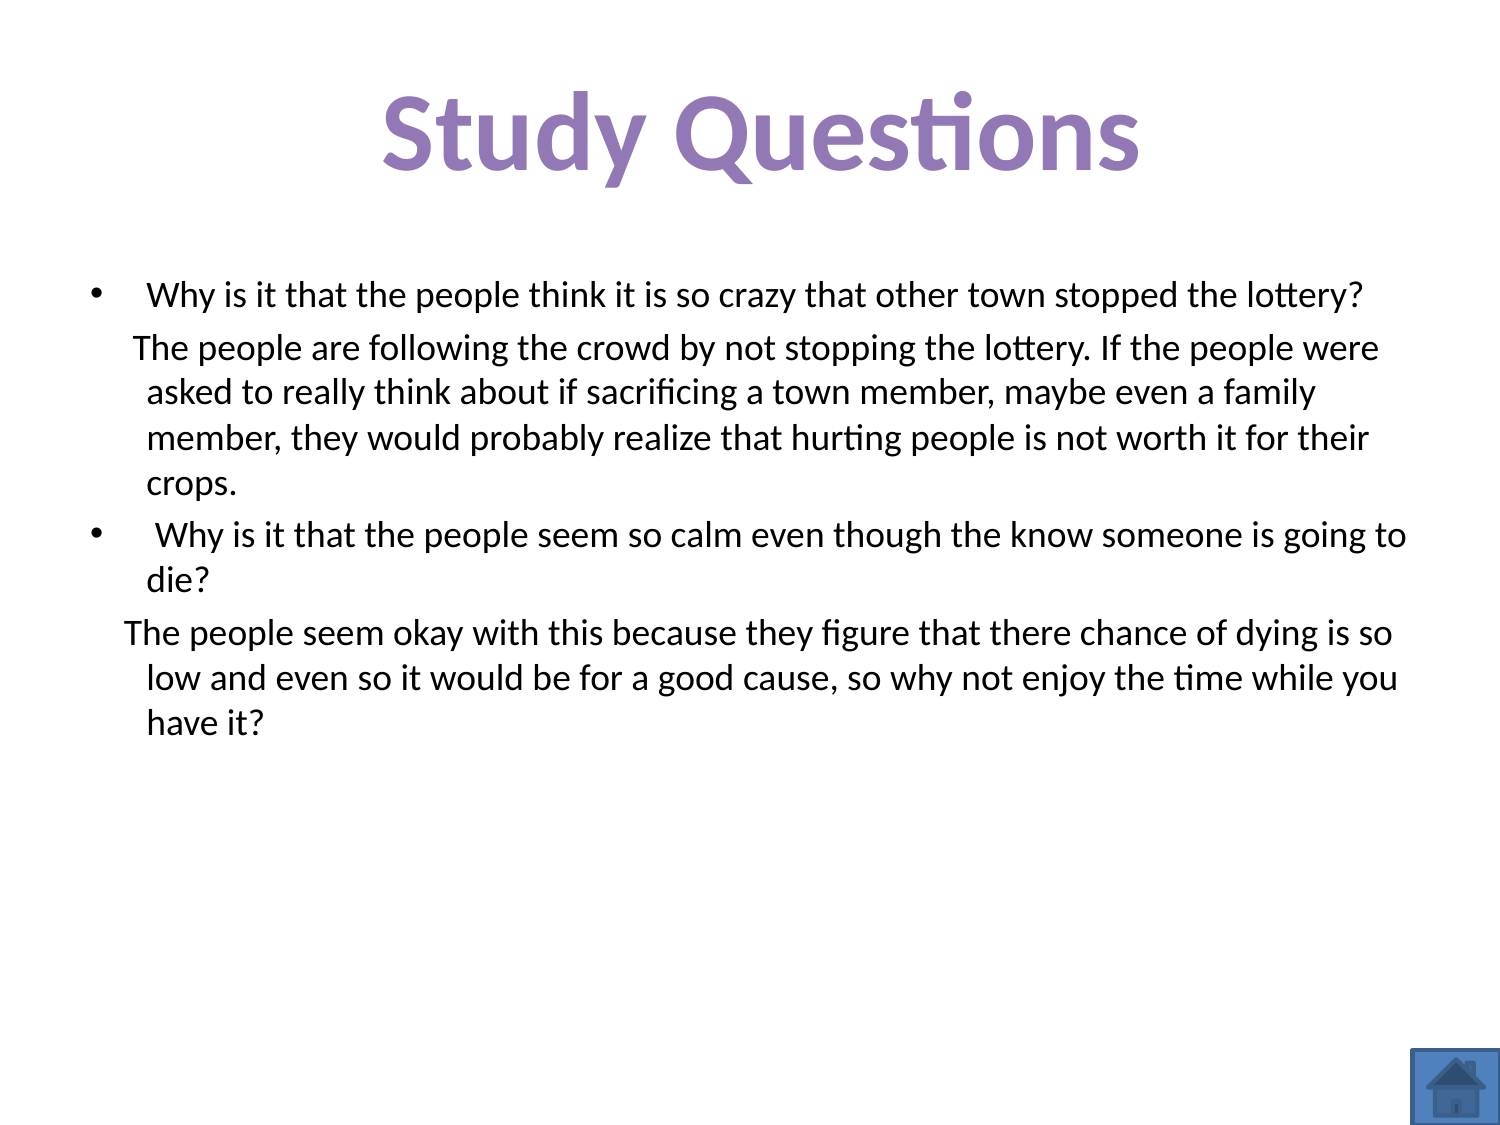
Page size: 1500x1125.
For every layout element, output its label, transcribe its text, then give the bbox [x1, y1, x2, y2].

text_box Study Questions [366, 49, 1158, 200]
list Why is it that the people think it is so crazy that other town stopped the lottery? The people are following the crowd by not stopping the lottery. If the people were asked to really think about if sacrificing a town member, maybe even a family member, they would probably realize that hurting people is not worth it for their crops. Why is it that the people seem so calm even though the know someone is going to die? The people seem okay with this because they figure that there chance of dying is so low and even so it would be for a good cause, so why not enjoy the time while you have it? [75, 262, 1425, 1005]
text_box [1410, 1048, 1500, 1125]
